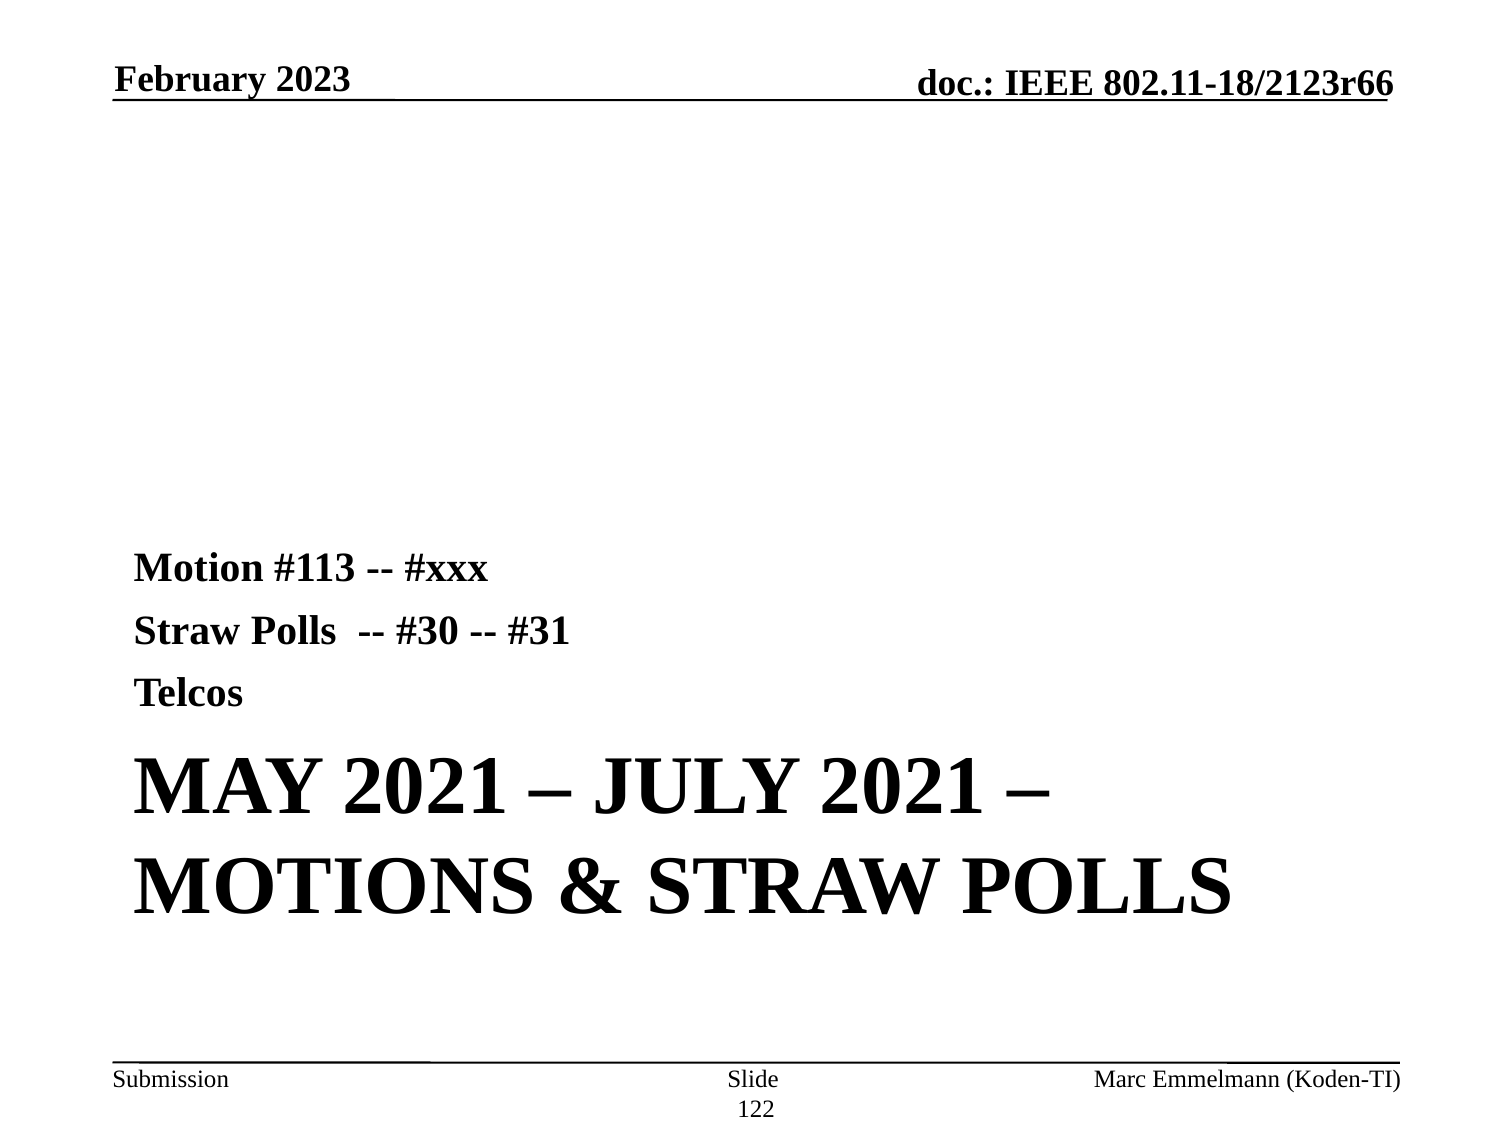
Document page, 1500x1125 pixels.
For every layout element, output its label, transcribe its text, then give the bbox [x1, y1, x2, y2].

slide_number Slide 122 [712, 1061, 800, 1123]
title May 2021 – July 2021 – Motions & Straw Polls [118, 724, 1394, 947]
list Motion #113 -- #xxx Straw Polls -- #30 -- #31 Telcos [118, 476, 1394, 724]
footer Marc Emmelmann (Koden-TI) [878, 1061, 1402, 1093]
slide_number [114, 54, 423, 100]
